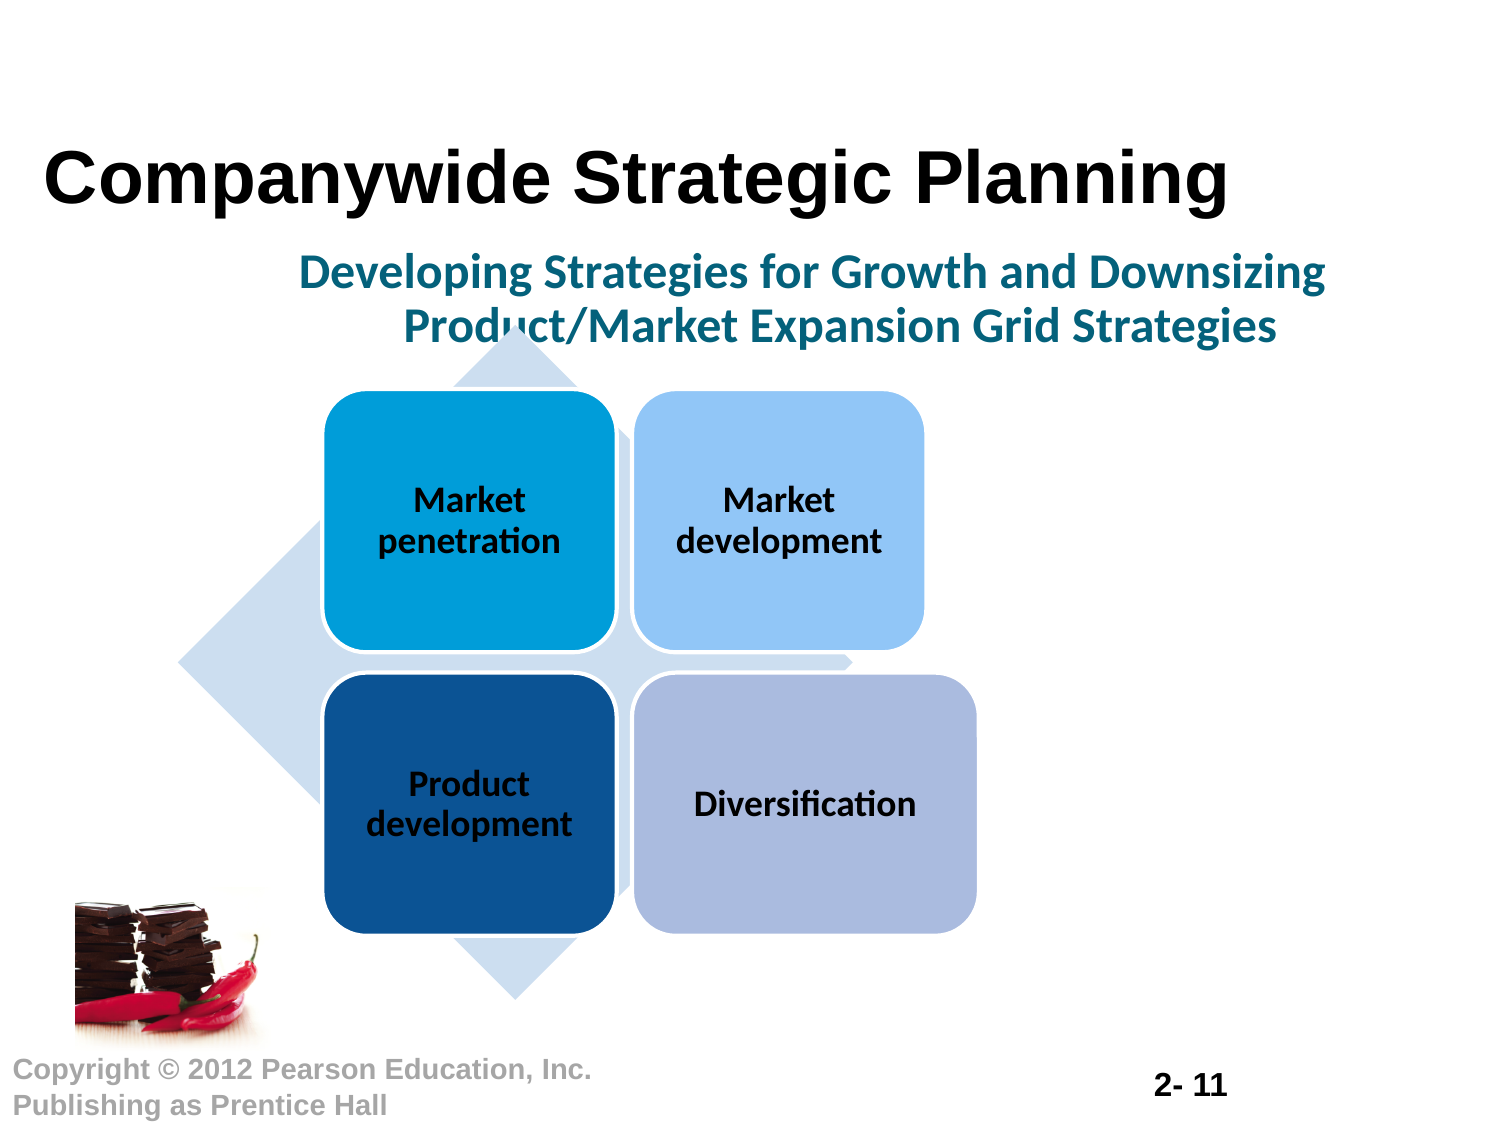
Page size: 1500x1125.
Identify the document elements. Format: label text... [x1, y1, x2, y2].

title Companywide Strategic Planning [0, 87, 1276, 276]
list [0, 324, 1276, 1001]
picture [75, 1001, 275, 1054]
list Developing Strategies for Growth and Downsizing Product/Market Expansion Grid Strategies [124, 237, 1500, 301]
